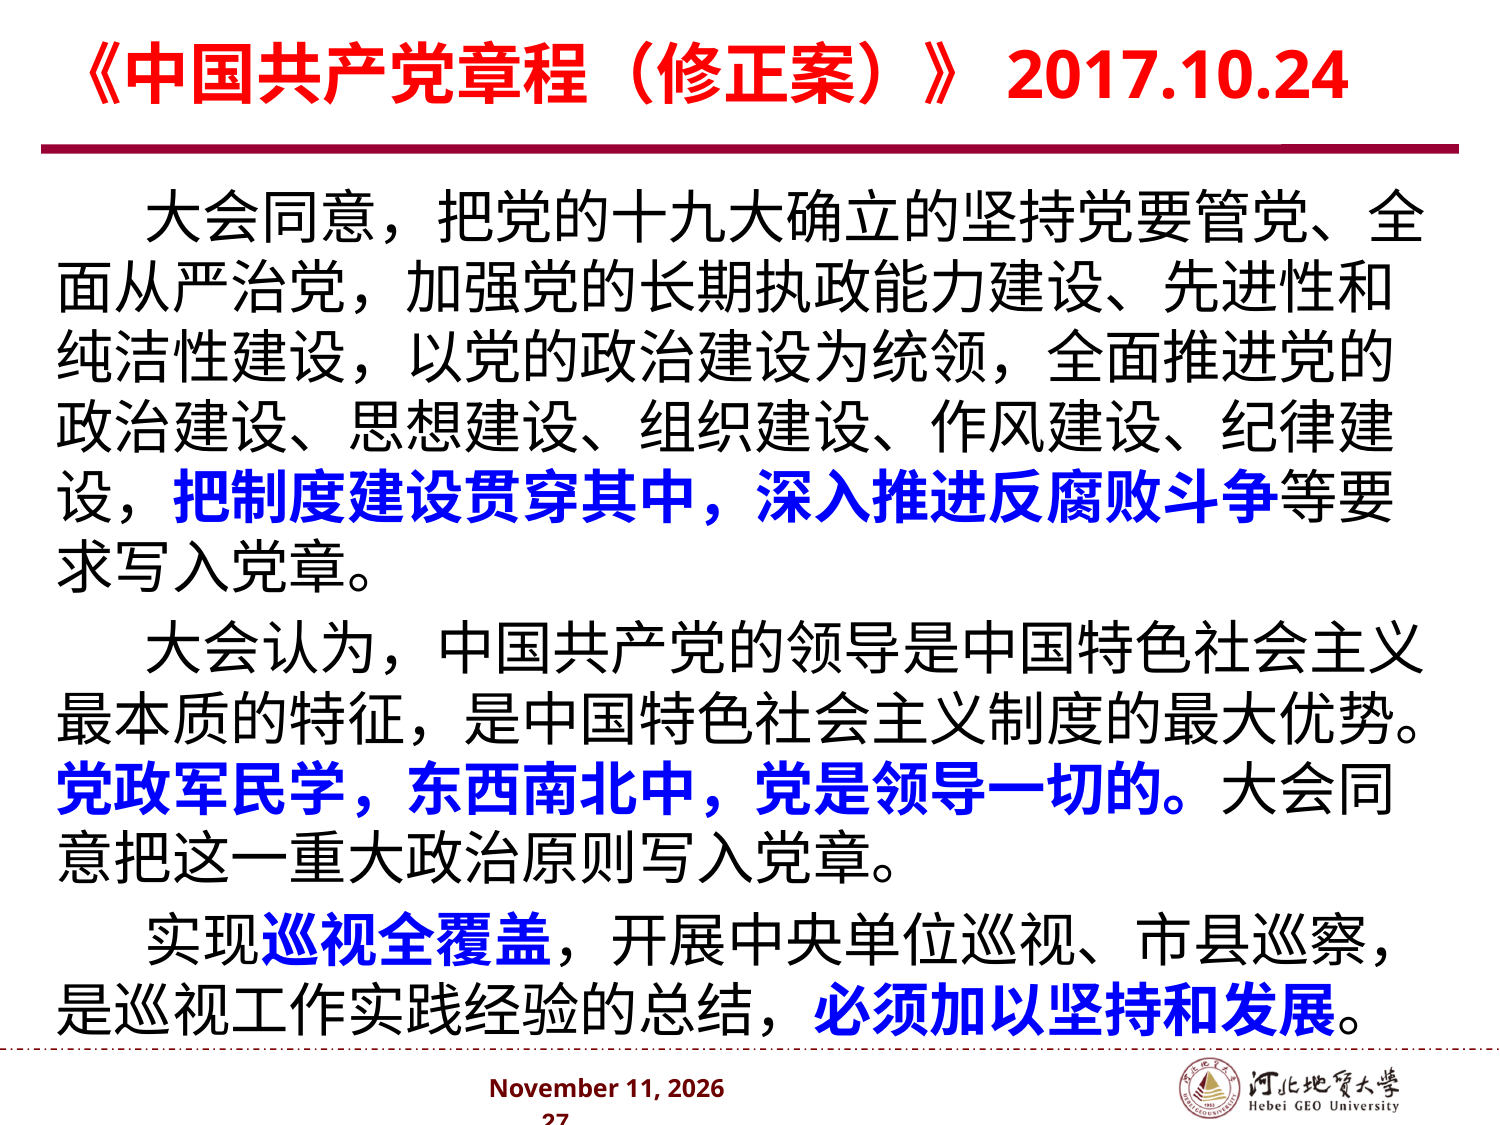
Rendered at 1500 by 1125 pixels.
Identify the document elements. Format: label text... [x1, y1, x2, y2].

picture [1159, 1049, 1420, 1125]
title 《中国共产党章程（修正案）》2017.10.24 [40, 18, 1460, 126]
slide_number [473, 1064, 990, 1109]
list 大会同意，把党的十九大确立的坚持党要管党、全面从严治党，加强党的长期执政能力建设、先进性和纯洁性建设，以党的政治建设为统领，全面推进党的政治建设、思想建设、组织建设、作风建设、纪律建设，把制度建设贯穿其中，深入推进反腐败斗争等要求写入党章。 大会认为，中国共产党的领导是中国特色社会主义最本质的特征，是中国特色社会主义制度的最大优势。党政军民学，东西南北中，党是领导一切的。大会同意把这一重大政治原则写入党章。 实现巡视全覆盖，开展中央单位巡视、市县巡察，是巡视工作实践经验的总结，必须加以坚持和发展。 [40, 172, 1460, 1036]
